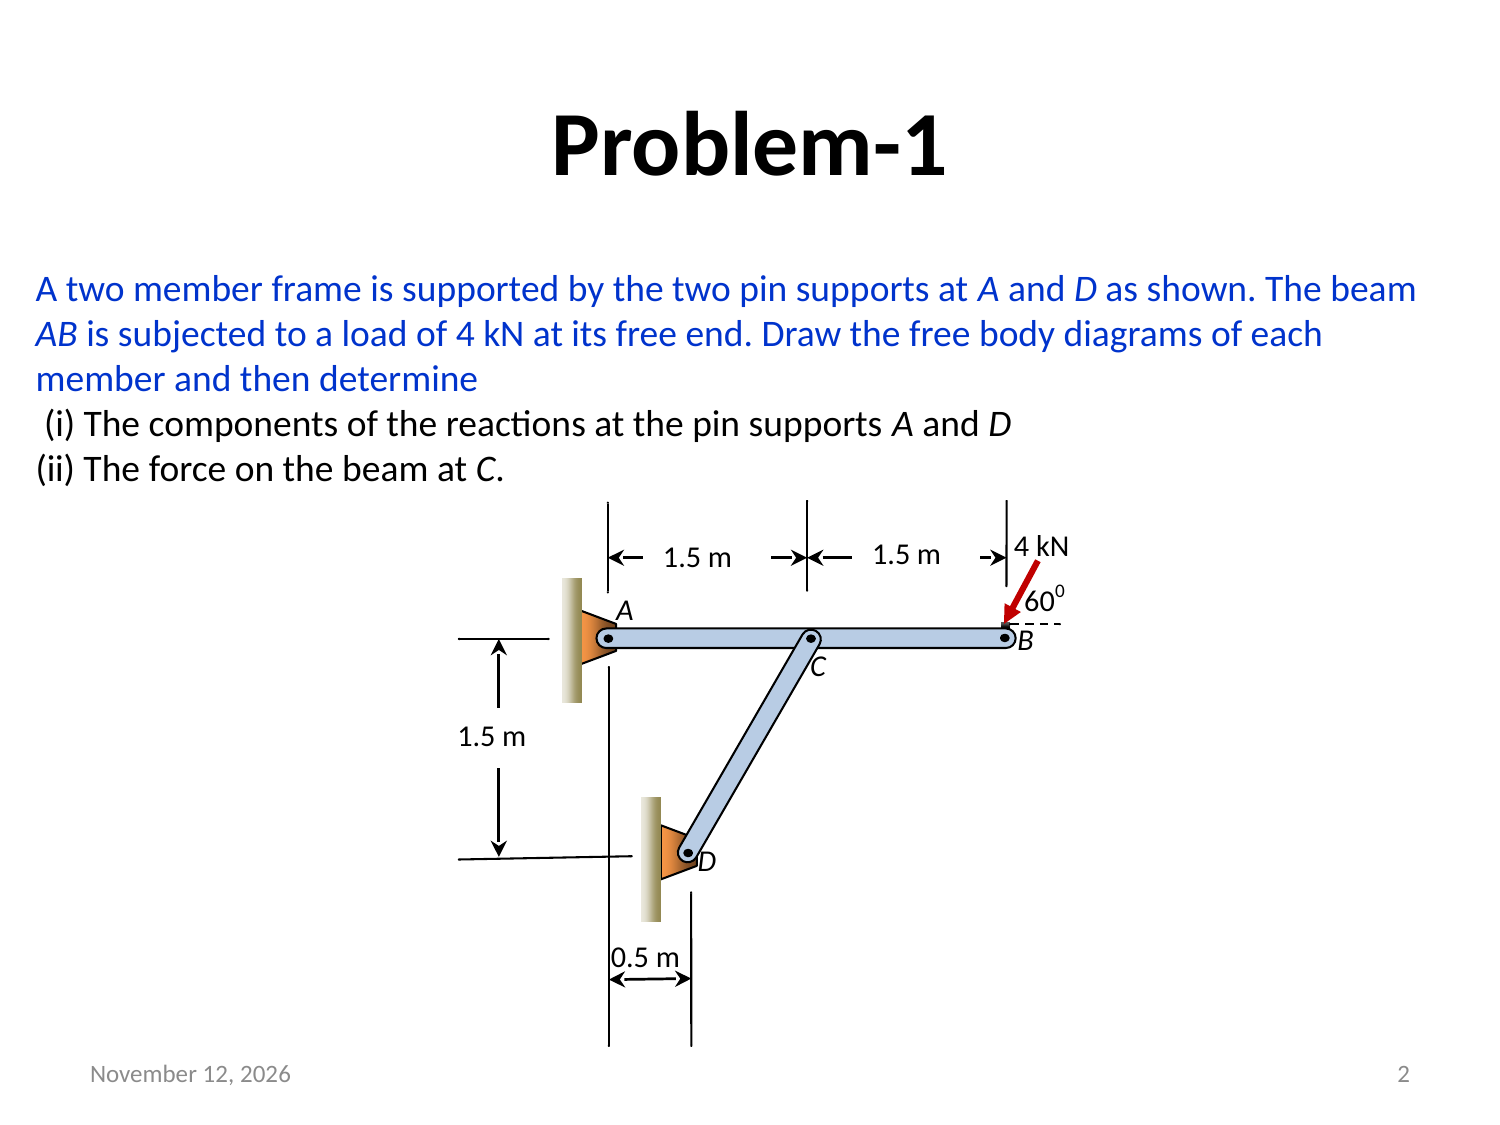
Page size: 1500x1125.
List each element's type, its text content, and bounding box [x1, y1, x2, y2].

text_box A two member frame is supported by the two pin supports at A and D as shown. The beam AB is subjected to a load of 4 kN at its free end. Draw the free body diagrams of each member and then determine (i) The components of the reactions at the pin supports A and D (ii) The force on the beam at C. [20, 256, 1471, 496]
picture [437, 499, 1121, 1051]
title Problem-1 [75, 45, 1425, 233]
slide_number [75, 1042, 425, 1103]
slide_number 2 [1074, 1042, 1425, 1103]
